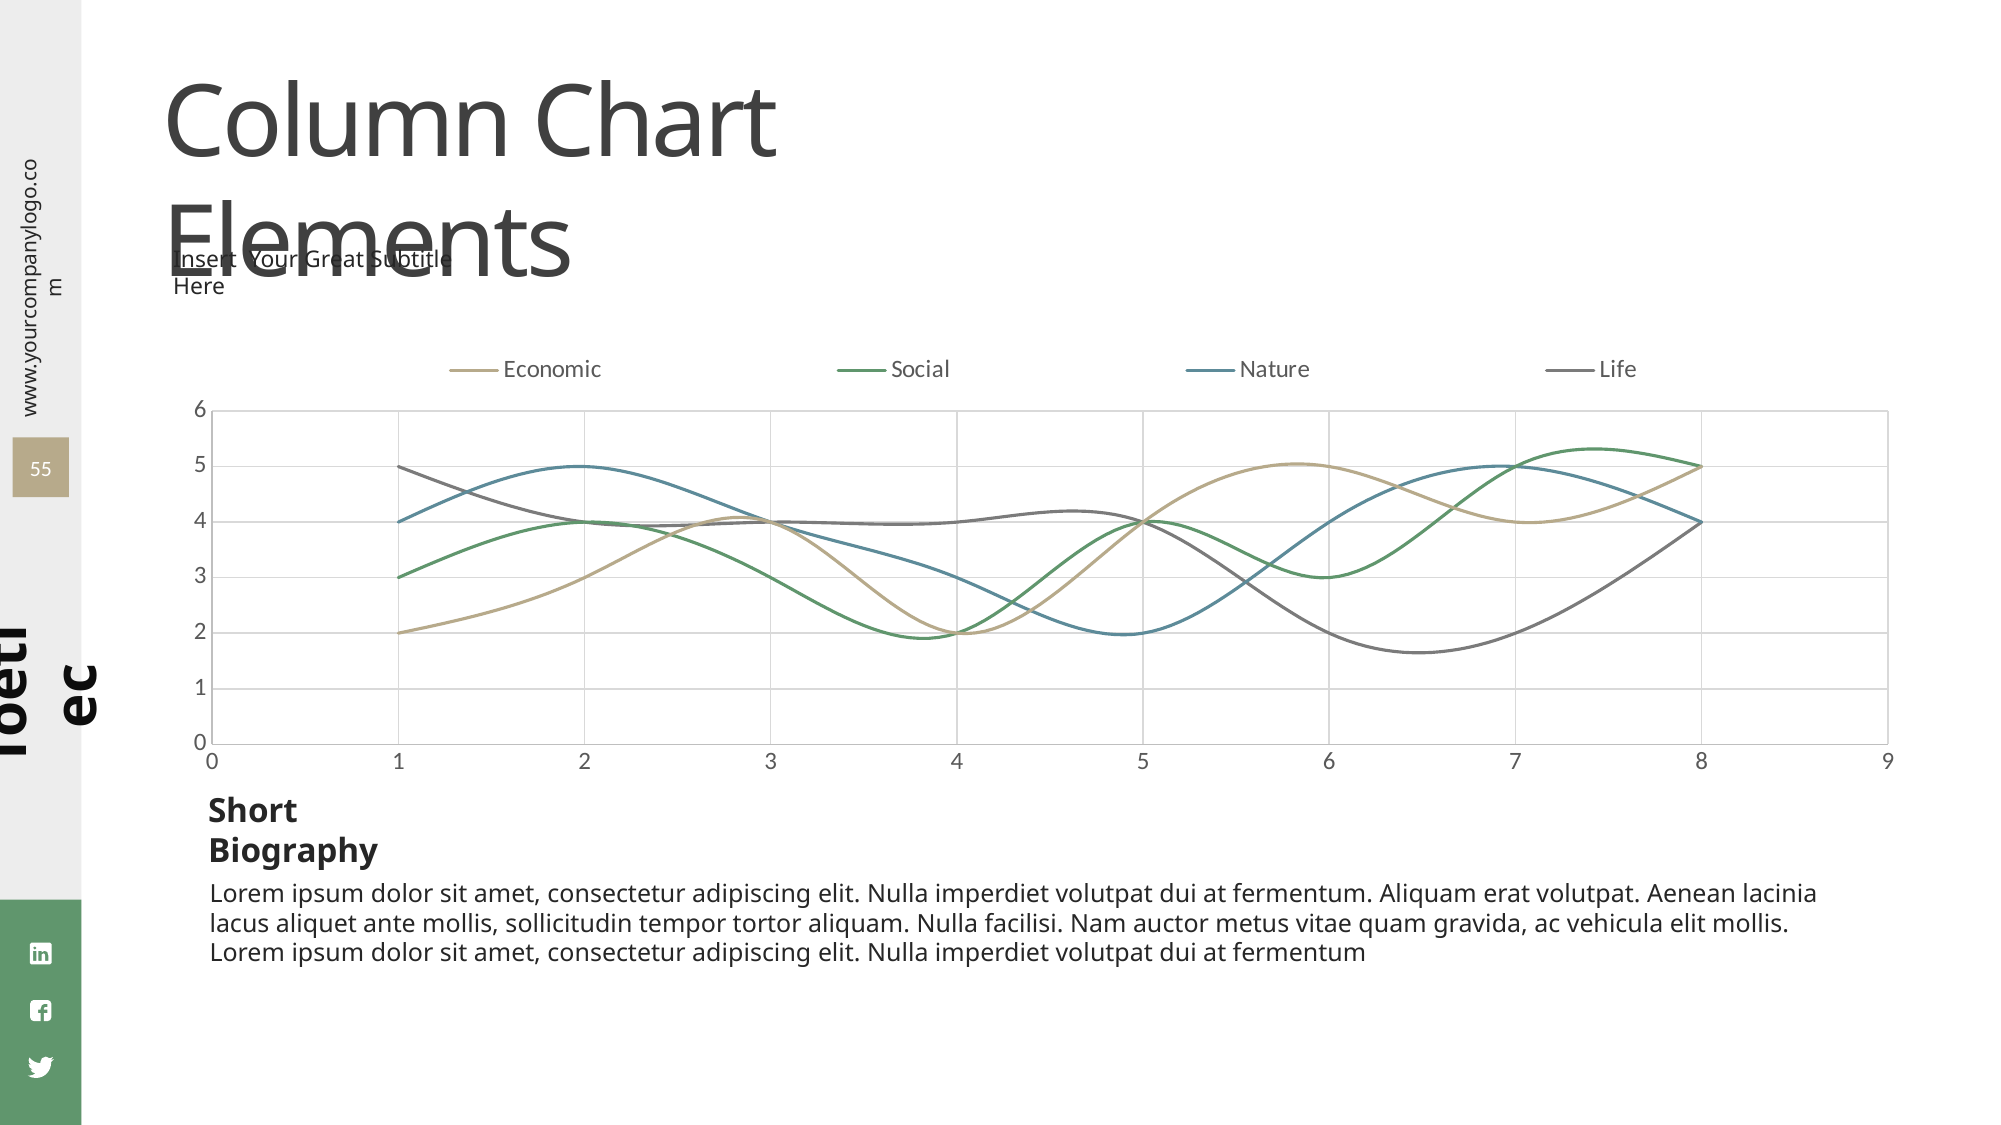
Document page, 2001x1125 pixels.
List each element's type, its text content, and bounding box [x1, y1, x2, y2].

text_box Short Biography [193, 795, 478, 863]
text_box Column Chart Elements [147, 116, 987, 236]
text_box Insert Your Great Subtitle Here [158, 237, 512, 307]
chart [158, 341, 1930, 785]
text_box Lorem ipsum dolor sit amet, consectetur adipiscing elit. Nulla imperdiet volutpat dui at fermentum. Aliquam erat volutpat. Aenean lacinia lacus aliquet ante mollis, sollicitudin tempor tortor aliquam. Nulla facilisi. Nam auctor metus vitae quam gravida, ac vehicula elit mollis. Lorem ipsum dolor sit amet, consectetur adipiscing elit. Nulla imperdiet volutpat dui at fermentum [194, 869, 1873, 975]
slide_number 55 [12, 437, 69, 498]
